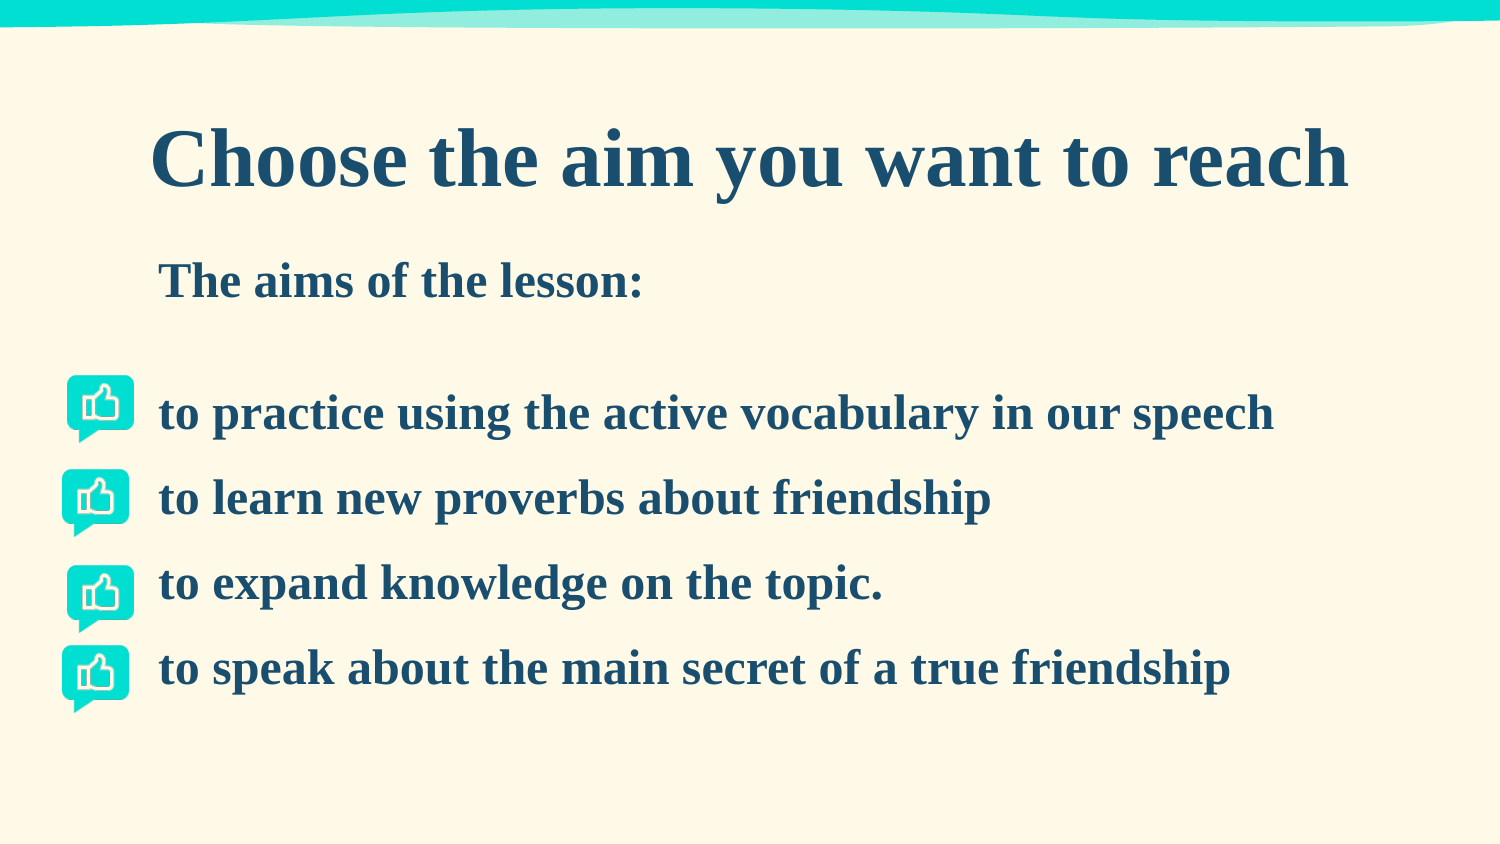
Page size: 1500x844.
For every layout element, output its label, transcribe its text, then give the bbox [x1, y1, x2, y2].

picture [67, 565, 135, 633]
title Choose the aim you want to reach [116, 88, 1383, 190]
picture [67, 375, 135, 443]
picture [62, 645, 129, 713]
picture [62, 469, 129, 537]
list The aims of the lesson: to practice using the active vocabulary in our speech to learn new proverbs about friendship to expand knowledge on the topic. to speak about the main secret of a true friendship [116, 232, 1383, 756]
